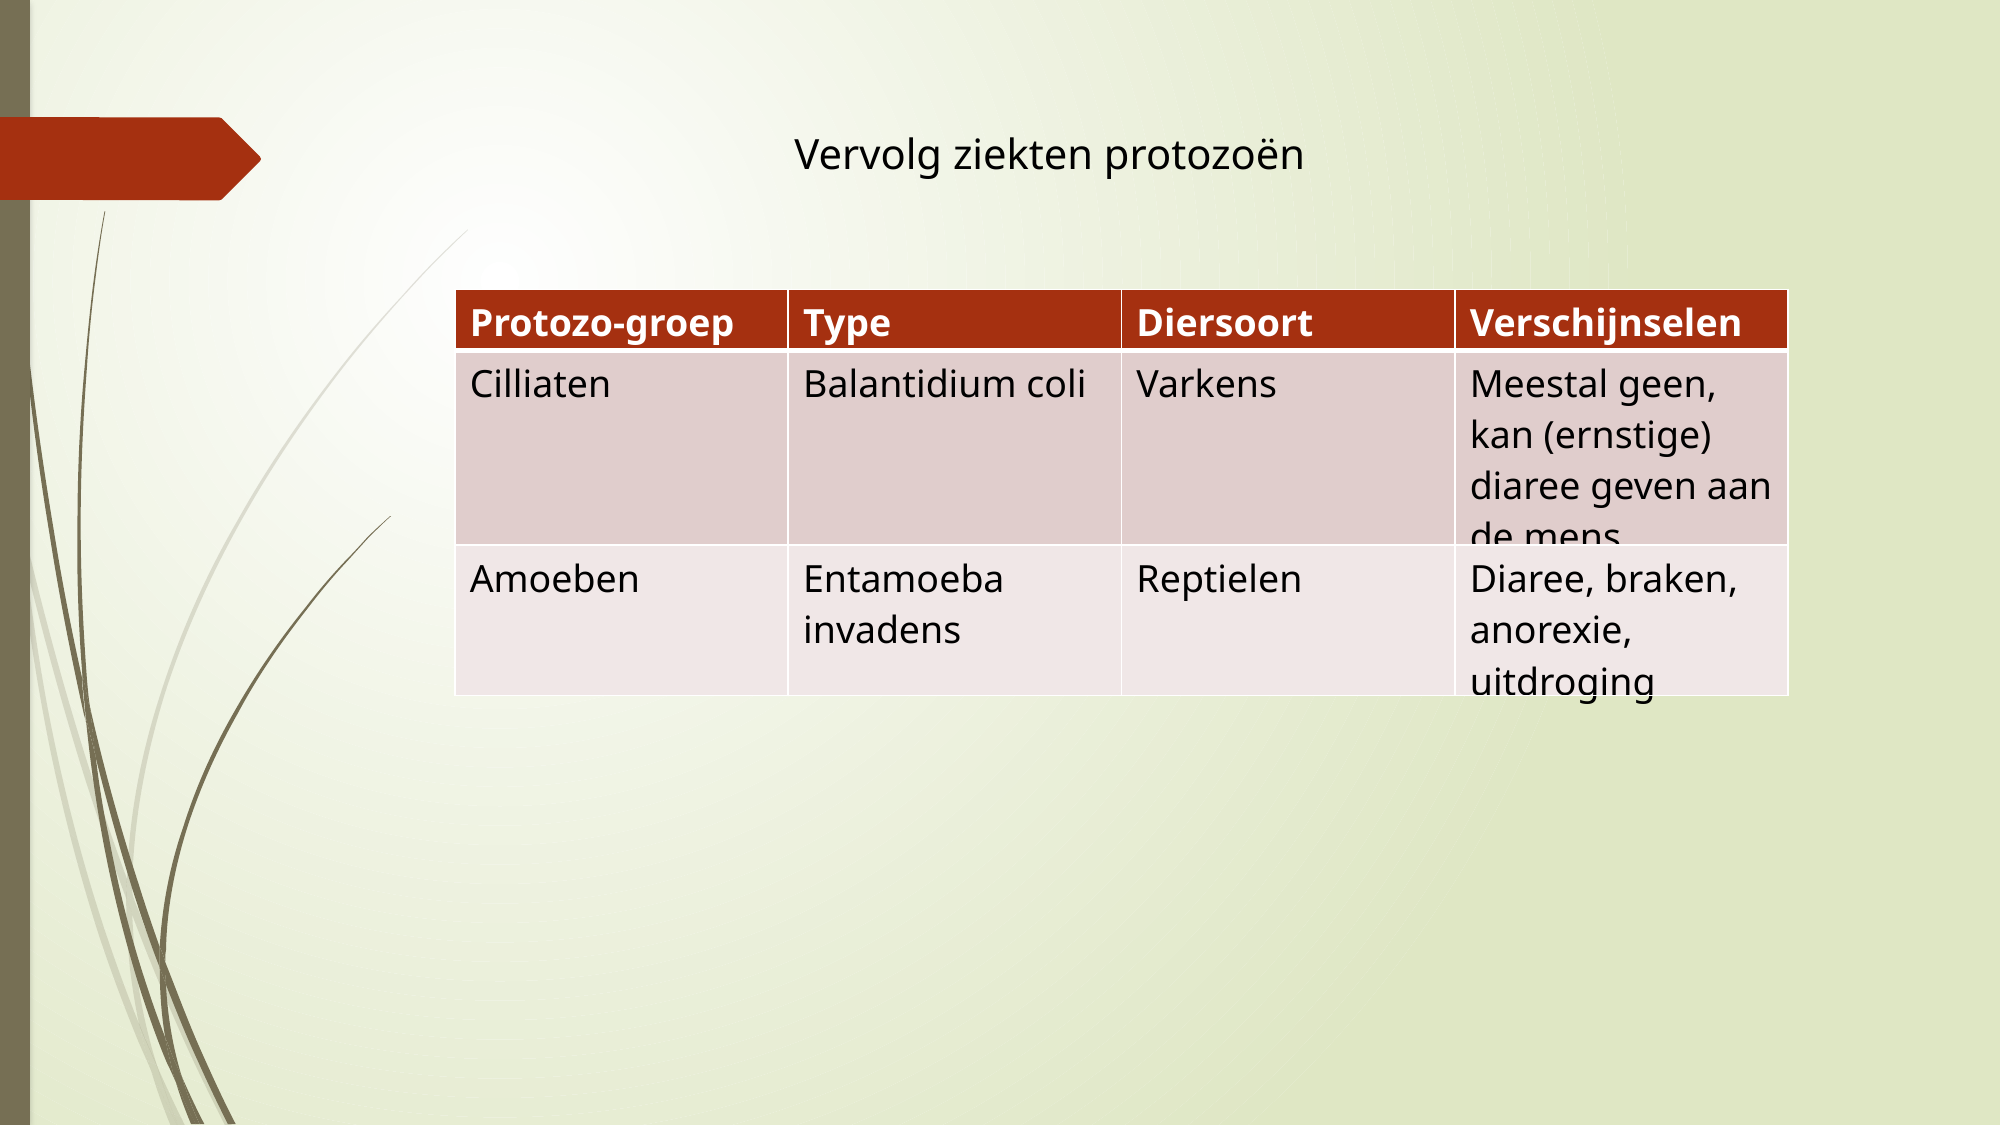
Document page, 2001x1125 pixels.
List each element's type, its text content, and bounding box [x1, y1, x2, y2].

table_cell Entamoeba invadens [789, 546, 1121, 695]
table_cell Diaree, braken, anorexie, uitdroging [1456, 546, 1787, 695]
table_cell Balantidium coli [789, 353, 1121, 544]
table_header Protozo-groep [456, 290, 787, 348]
text_box Vervolg ziekten protozoën [722, 120, 1378, 230]
table_cell Reptielen [1122, 546, 1454, 695]
table_header Type [789, 290, 1121, 348]
table_header Verschijnselen [1456, 290, 1787, 348]
table_cell Amoeben [456, 546, 787, 695]
table_cell Varkens [1122, 353, 1454, 544]
table_header Diersoort [1122, 290, 1454, 348]
table_cell Cilliaten [456, 353, 787, 544]
table_cell Meestal geen, kan (ernstige) diaree geven aan de mens [1456, 353, 1787, 544]
